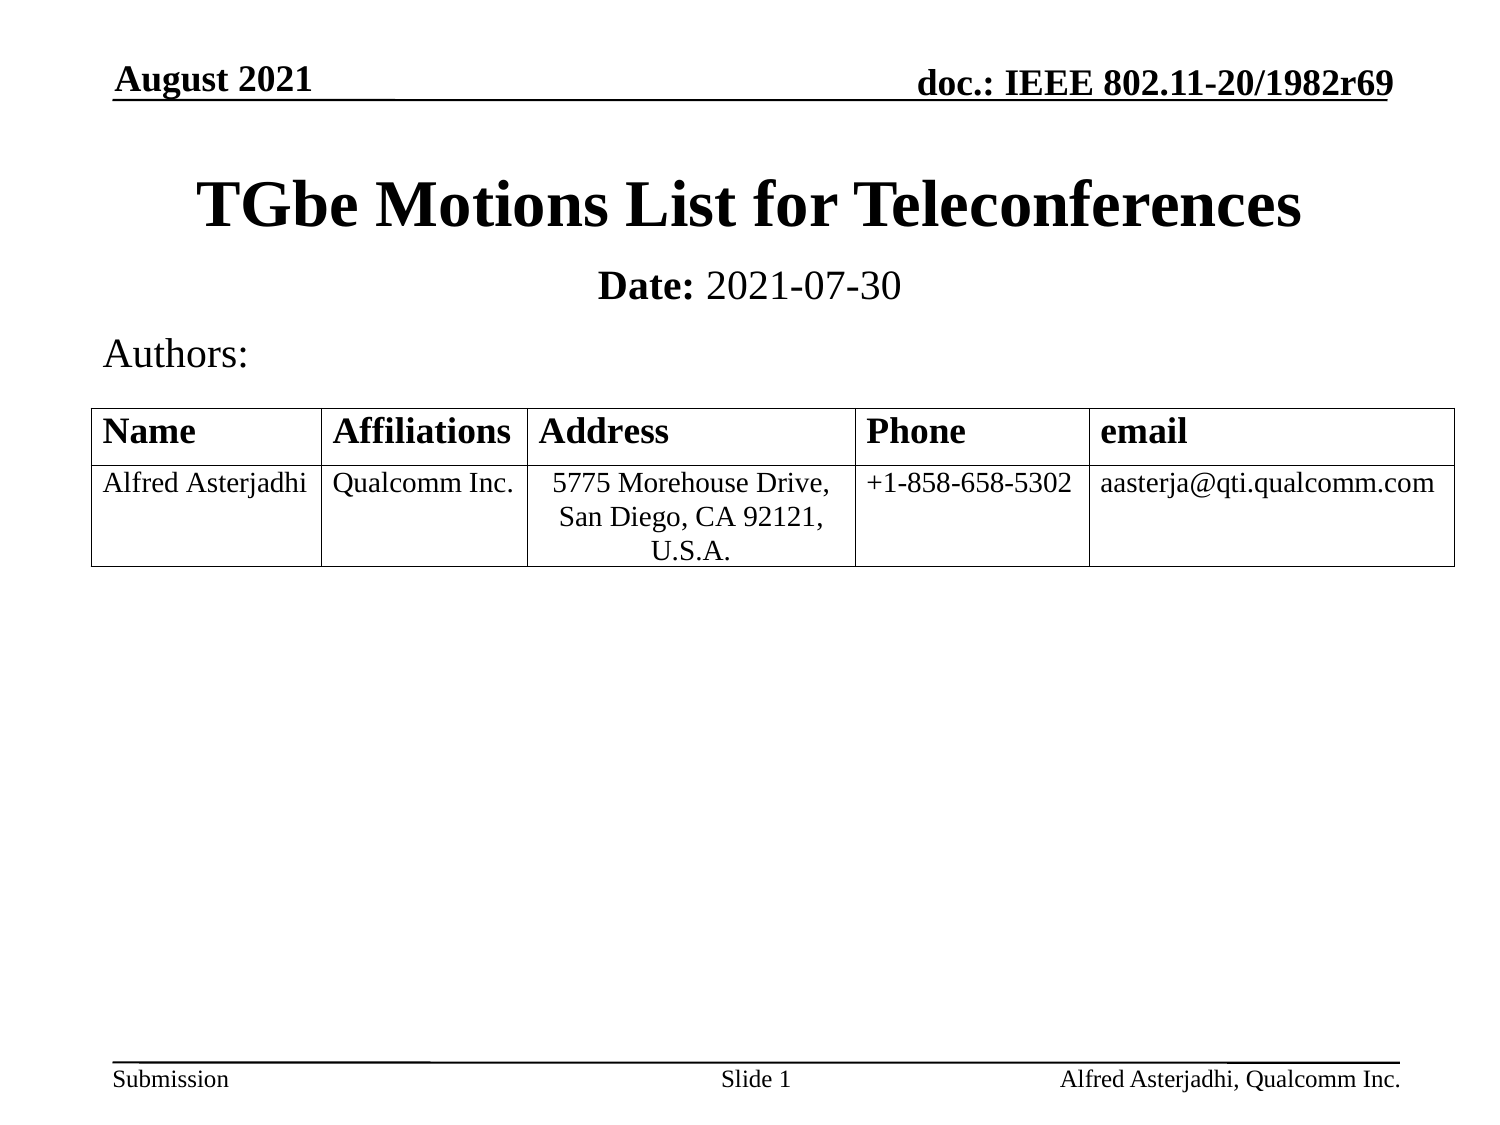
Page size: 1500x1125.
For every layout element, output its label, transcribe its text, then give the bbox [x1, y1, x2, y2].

text_box Authors: [87, 318, 325, 381]
slide_number Slide 1 [712, 1061, 800, 1123]
title TGbe Motions List for Teleconferences [112, 112, 1388, 249]
footer Alfred Asterjadhi, Qualcomm Inc. [902, 1061, 1402, 1093]
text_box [75, 407, 1477, 819]
list Date: 2021-07-30 [112, 249, 1388, 316]
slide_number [114, 54, 493, 100]
